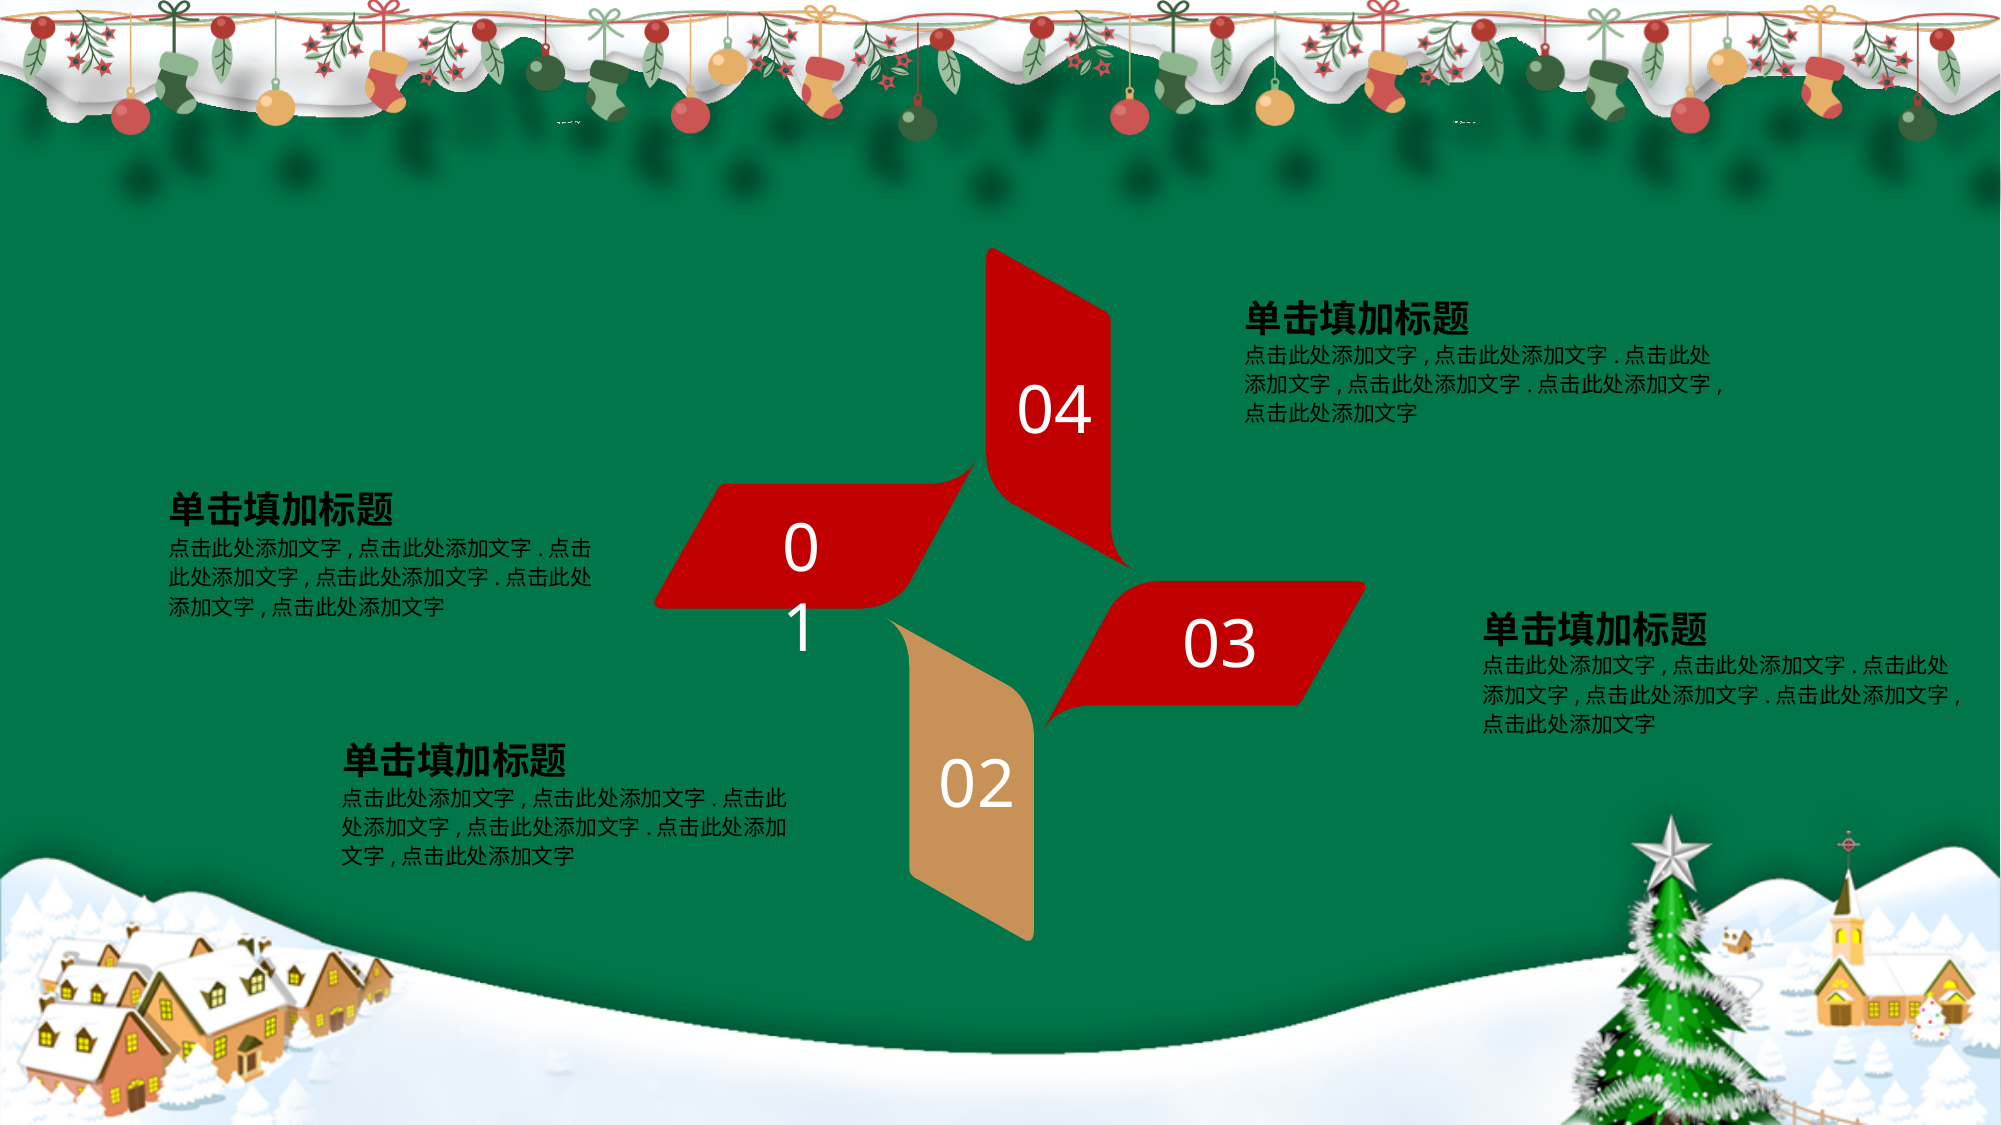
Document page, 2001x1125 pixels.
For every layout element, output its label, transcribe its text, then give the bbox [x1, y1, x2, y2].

text_box 单击填加标题 [341, 728, 703, 781]
picture [0, 0, 2000, 211]
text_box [986, 243, 1137, 572]
text_box 单击填加标题 [1482, 596, 1843, 649]
text_box 点击此处添加文字,点击此处添加文字.点击此处添加文字,点击此处添加文字.点击此处添加文字,点击此处添加文字 [168, 531, 610, 656]
text_box 单击填加标题 [168, 477, 529, 531]
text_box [649, 458, 978, 675]
text_box 单击填加标题 [1244, 285, 1605, 338]
picture [0, 740, 2000, 1125]
text_box 点击此处添加文字,点击此处添加文字.点击此处添加文字,点击此处添加文字.点击此处添加文字,点击此处添加文字 [1244, 338, 1714, 462]
text_box 点击此处添加文字,点击此处添加文字.点击此处添加文字,点击此处添加文字.点击此处添加文字,点击此处添加文字 [1482, 649, 1951, 773]
text_box 点击此处添加文字,点击此处添加文字.点击此处添加文字,点击此处添加文字.点击此处添加文字,点击此处添加文字 [341, 781, 791, 905]
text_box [884, 617, 1034, 946]
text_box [1042, 581, 1371, 731]
